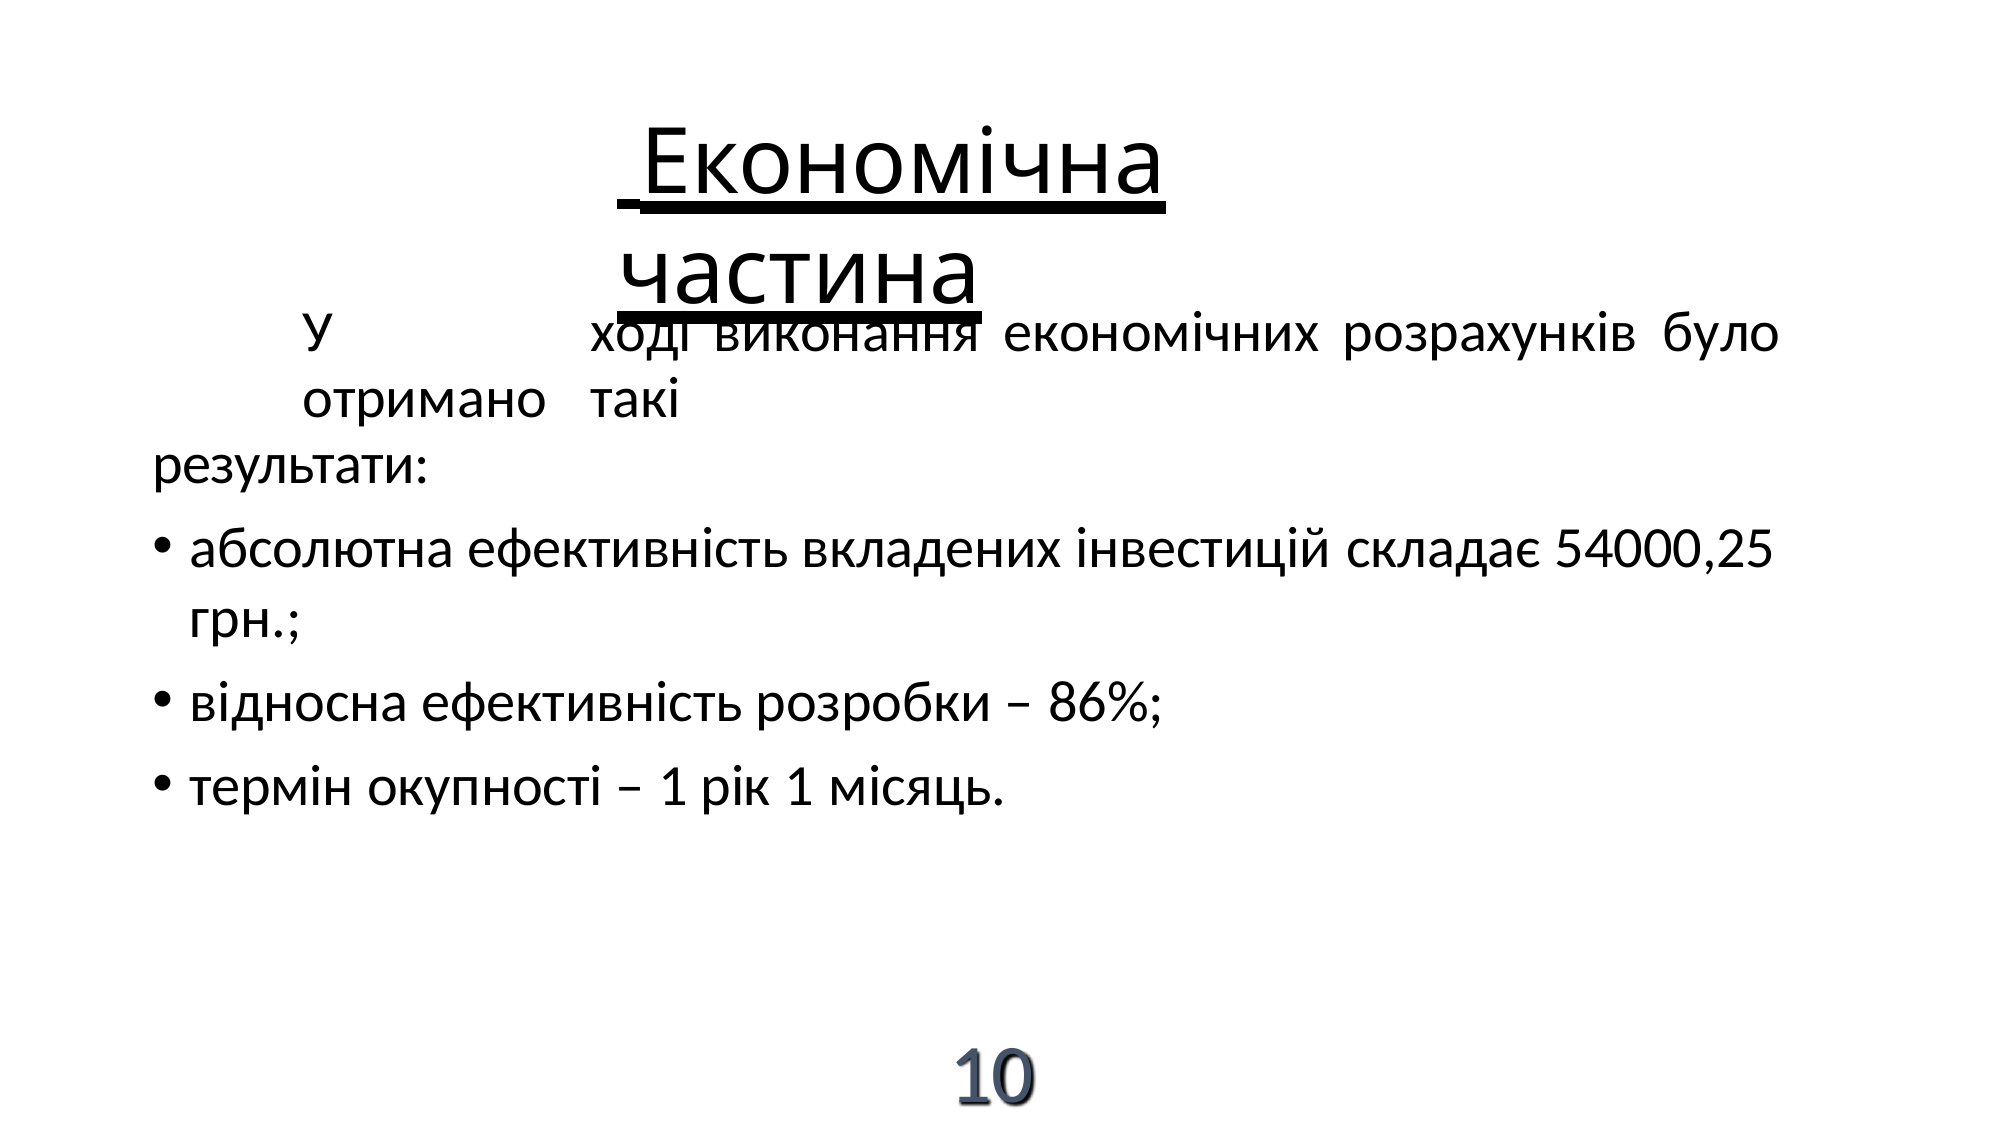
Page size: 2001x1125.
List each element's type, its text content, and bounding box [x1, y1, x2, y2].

list У ході виконання економічних розрахунків було отримано такі результати: абсолютна ефективність вкладених інвестицій складає 54000,25 грн.; відносна ефективність розробки – 86%; термін окупності – 1 рік 1 місяць. [69, 296, 1931, 934]
text_box [898, 997, 1091, 1125]
title Економічна частина [615, 102, 1385, 296]
text_box 10 [947, 1037, 1037, 1119]
